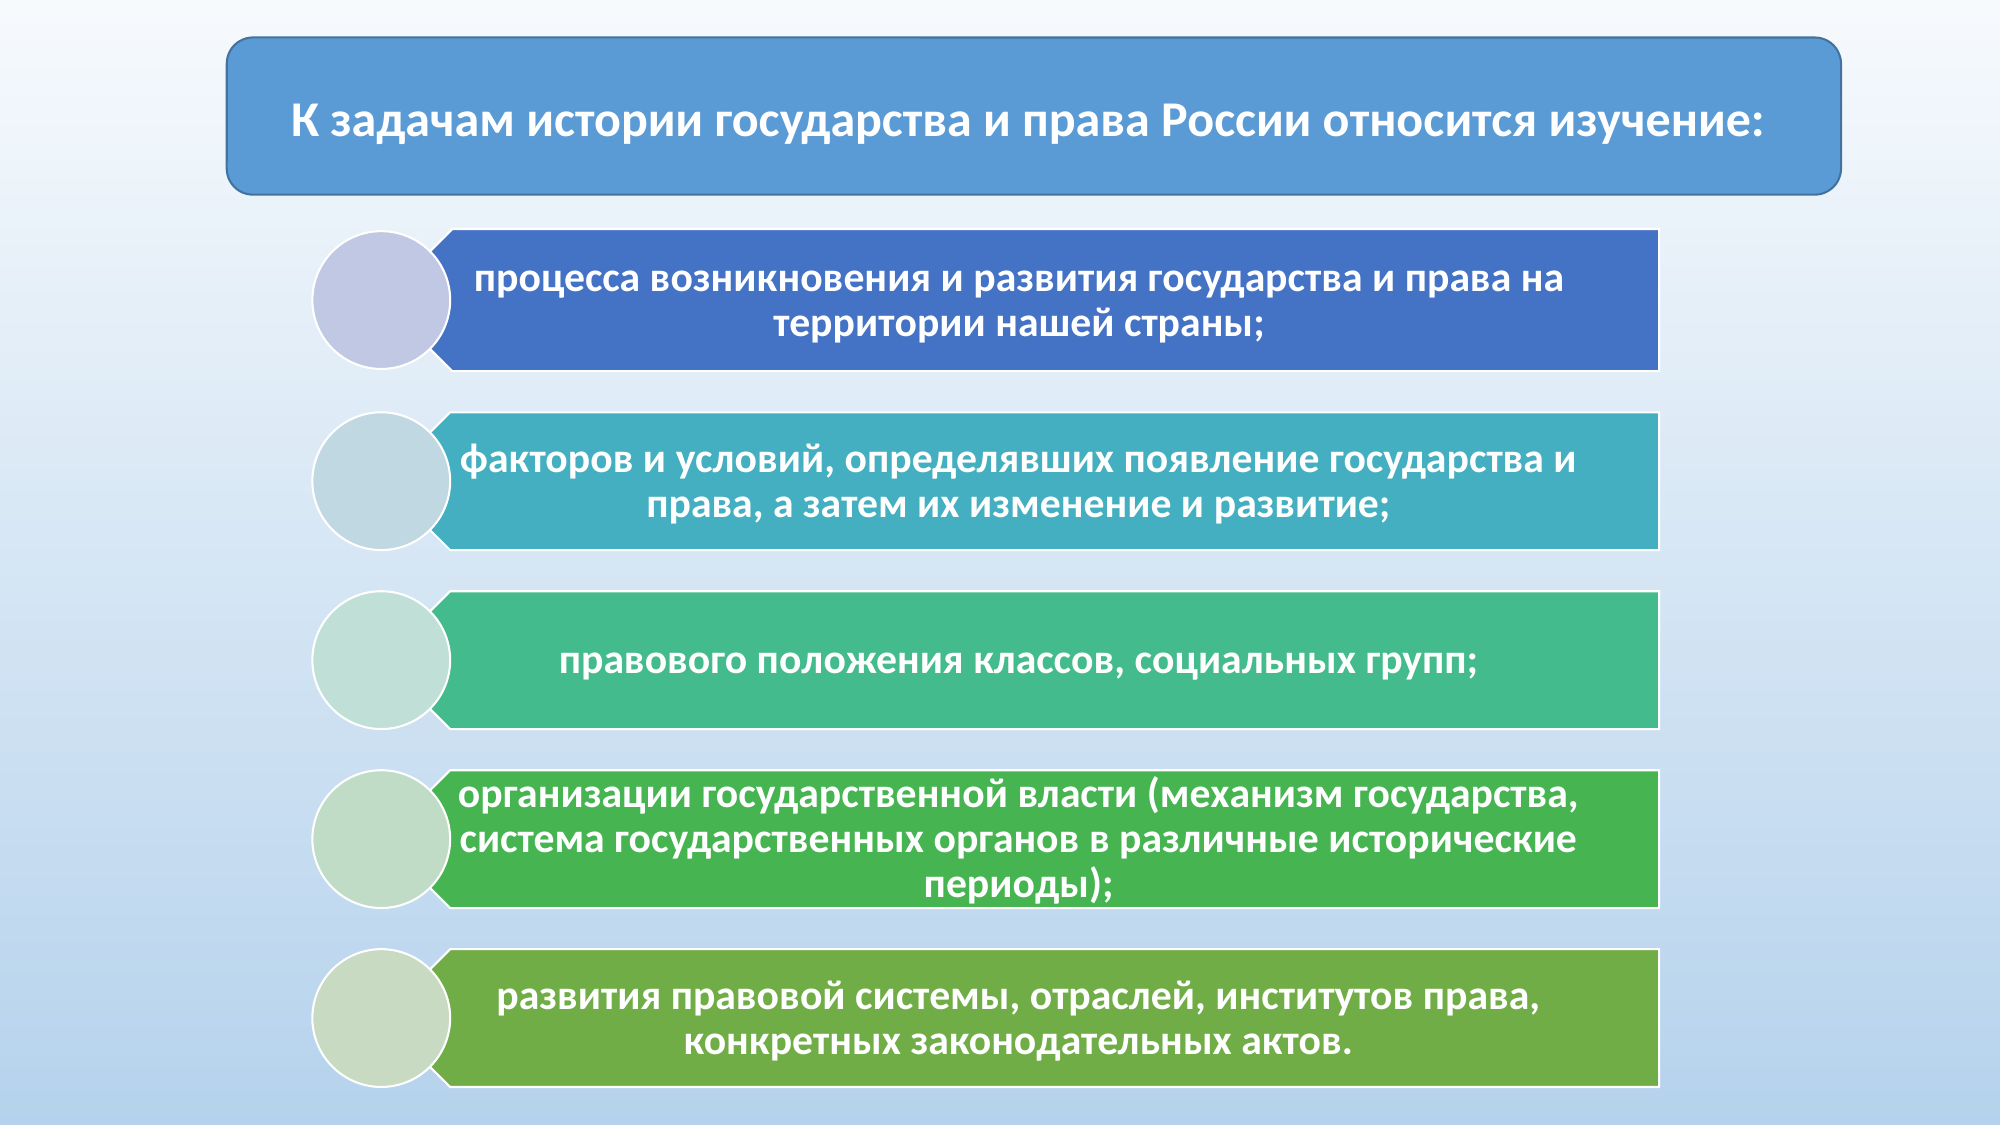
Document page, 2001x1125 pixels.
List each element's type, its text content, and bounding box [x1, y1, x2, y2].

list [24, 228, 1947, 1088]
text_box К задачам истории государства и права России относится изучение: [225, 36, 1843, 196]
